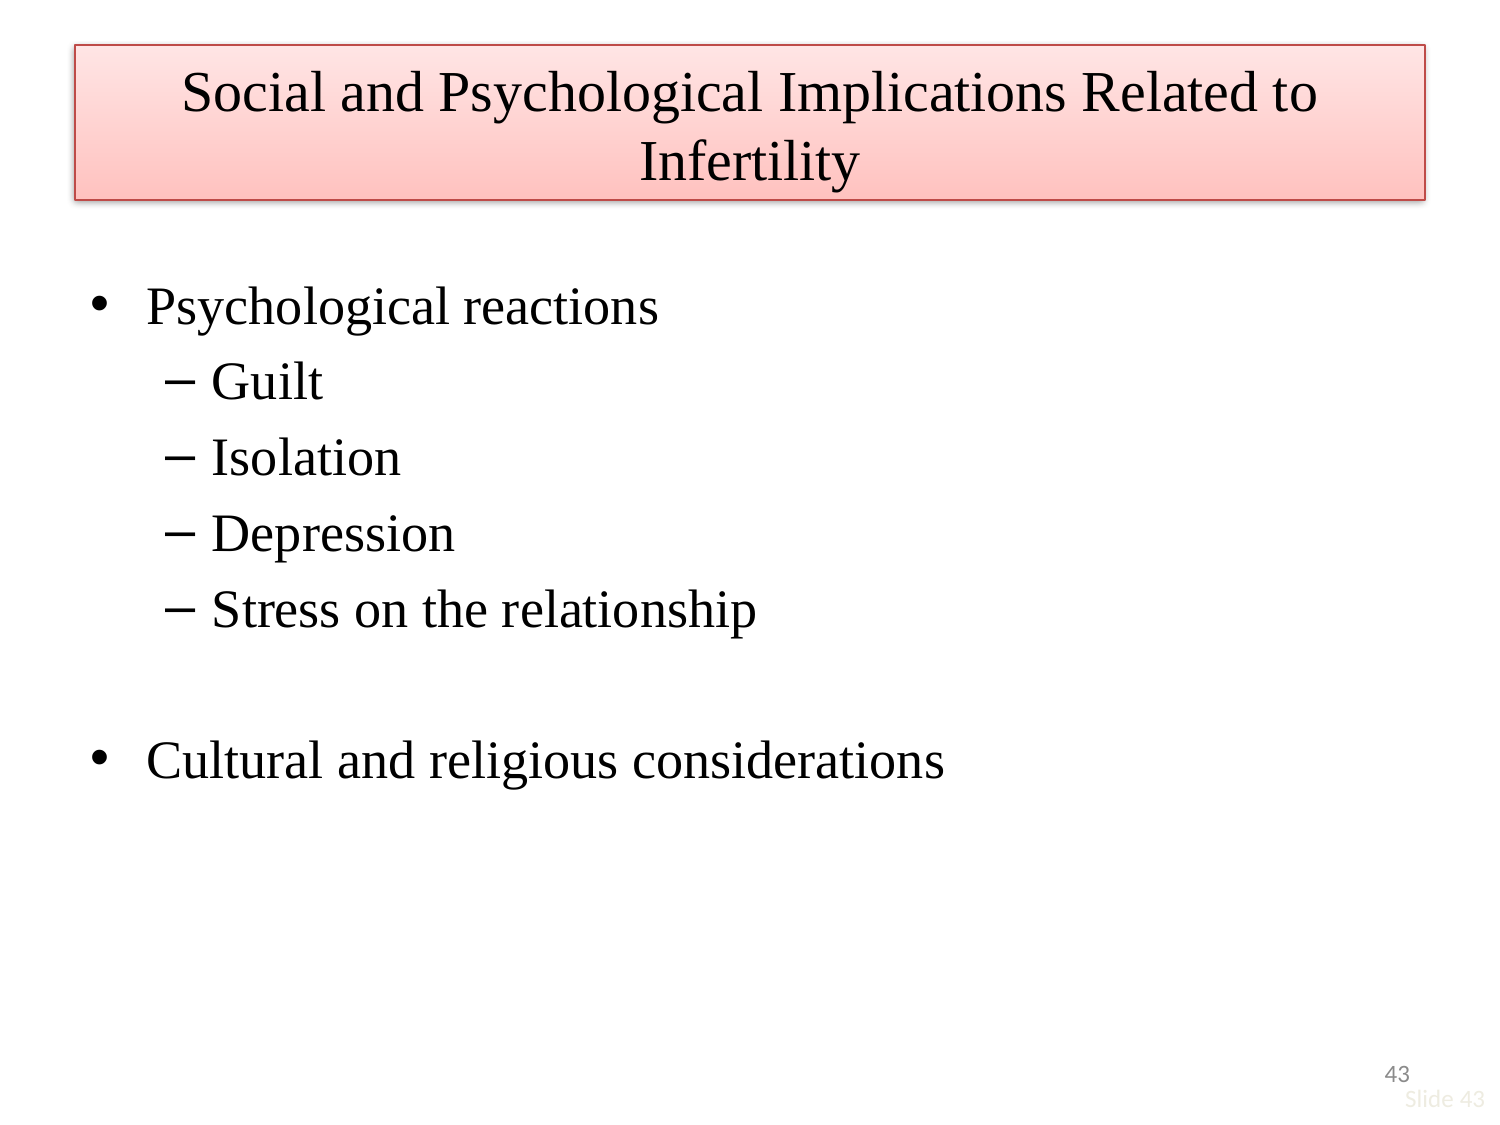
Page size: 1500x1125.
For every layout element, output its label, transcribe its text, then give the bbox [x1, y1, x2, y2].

list Psychological reactions Guilt Isolation Depression Stress on the relationship Cultural and religious considerations [75, 262, 1425, 1005]
text_box Slide 43 [1079, 1074, 1500, 1125]
slide_number 43 [1074, 1042, 1425, 1103]
title Social and Psychological Implications Related to Infertility [74, 44, 1426, 201]
